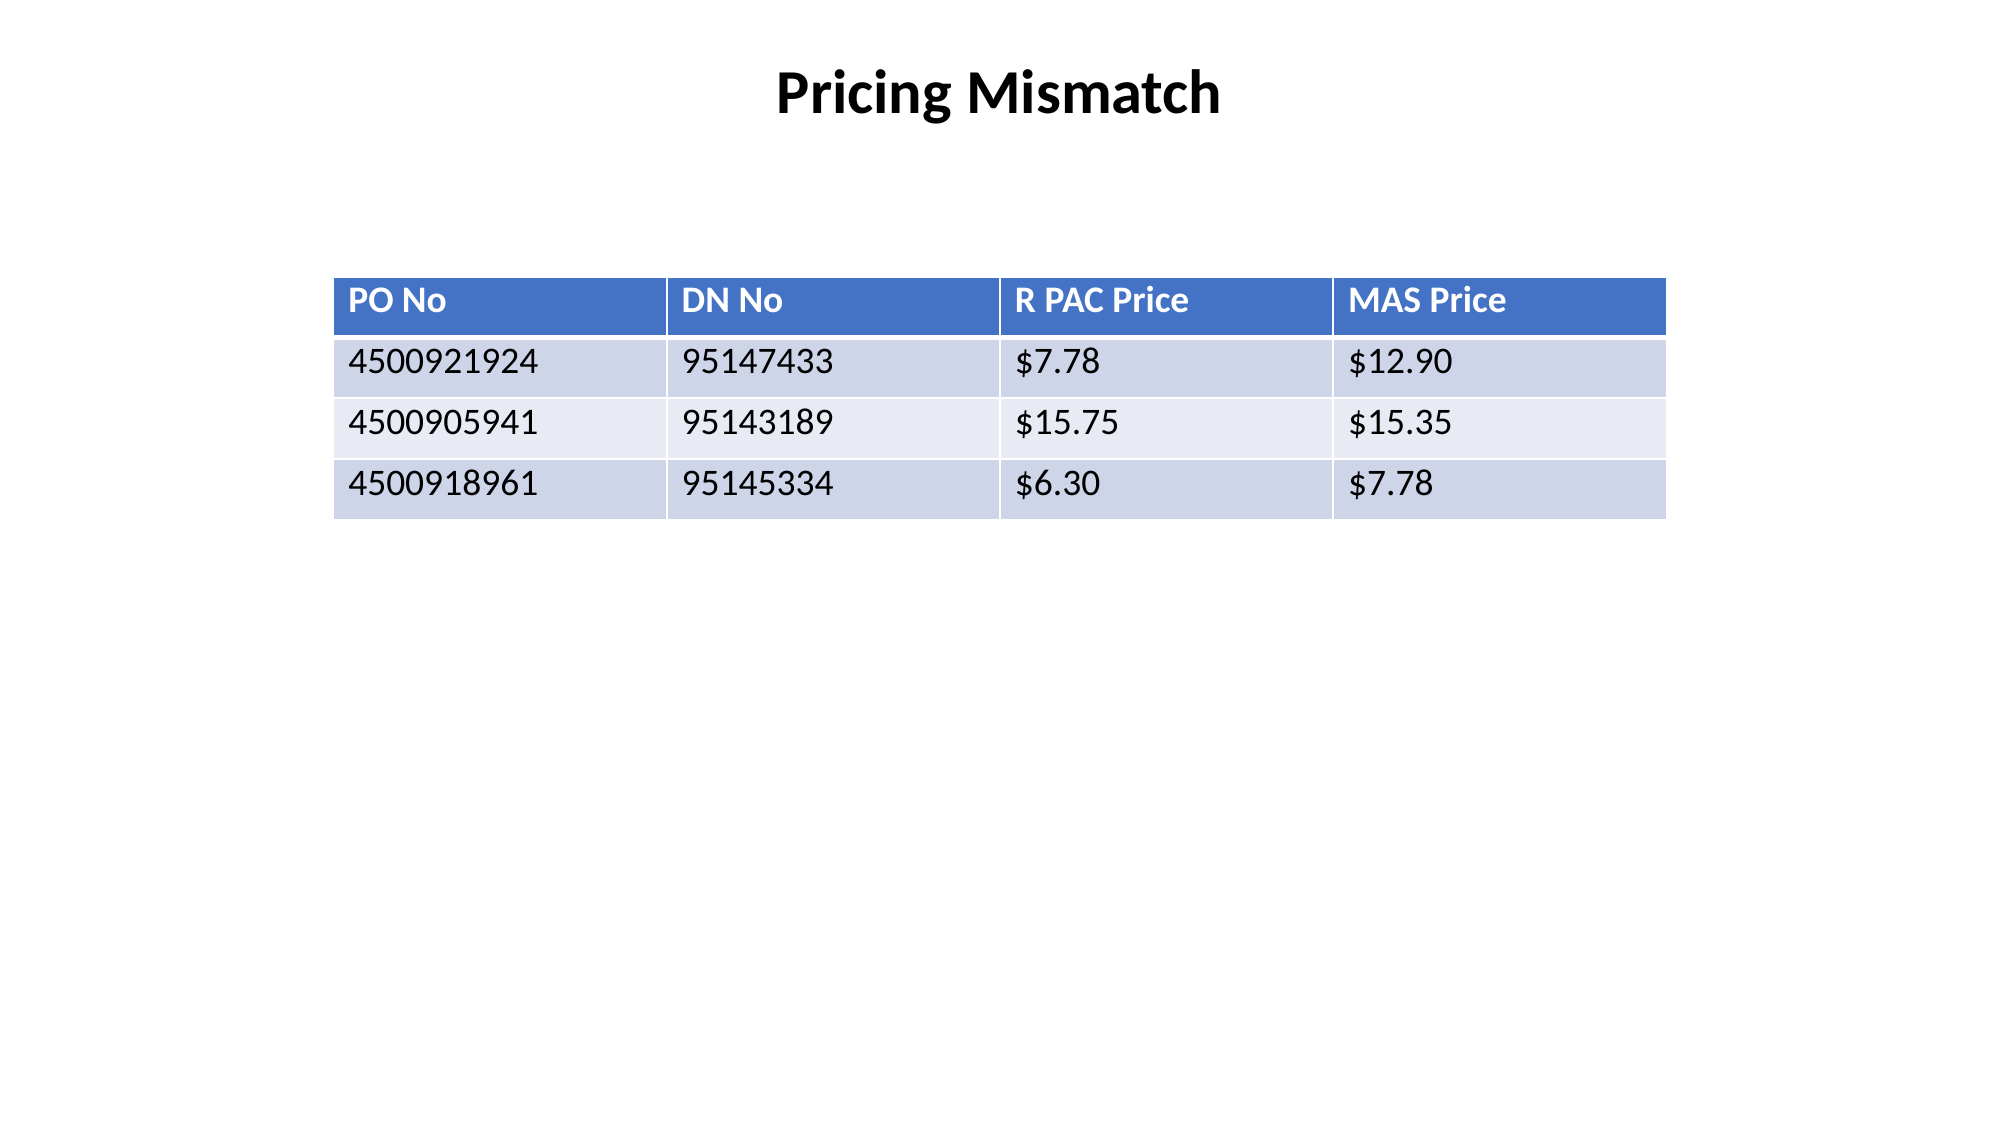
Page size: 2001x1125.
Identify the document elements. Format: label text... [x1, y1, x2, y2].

table_cell 4500905941 [334, 399, 666, 458]
table_header PO No [334, 278, 666, 335]
table_header MAS Price [1334, 278, 1666, 335]
table_cell 95143189 [668, 399, 999, 458]
table_cell 4500918961 [334, 460, 666, 519]
table_cell $15.75 [1001, 399, 1332, 458]
table_cell 95147433 [668, 340, 999, 397]
table_cell $15.35 [1334, 399, 1666, 458]
table_cell $12.90 [1334, 340, 1666, 397]
table_header R PAC Price [1001, 278, 1332, 335]
table_cell $7.78 [1001, 340, 1332, 397]
table_cell 95145334 [668, 460, 999, 519]
table_cell $6.30 [1001, 460, 1332, 519]
table_header DN No [668, 278, 999, 335]
subtitle Pricing Mismatch [249, 51, 1750, 135]
table_cell 4500921924 [334, 340, 666, 397]
table_cell $7.78 [1334, 460, 1666, 519]
